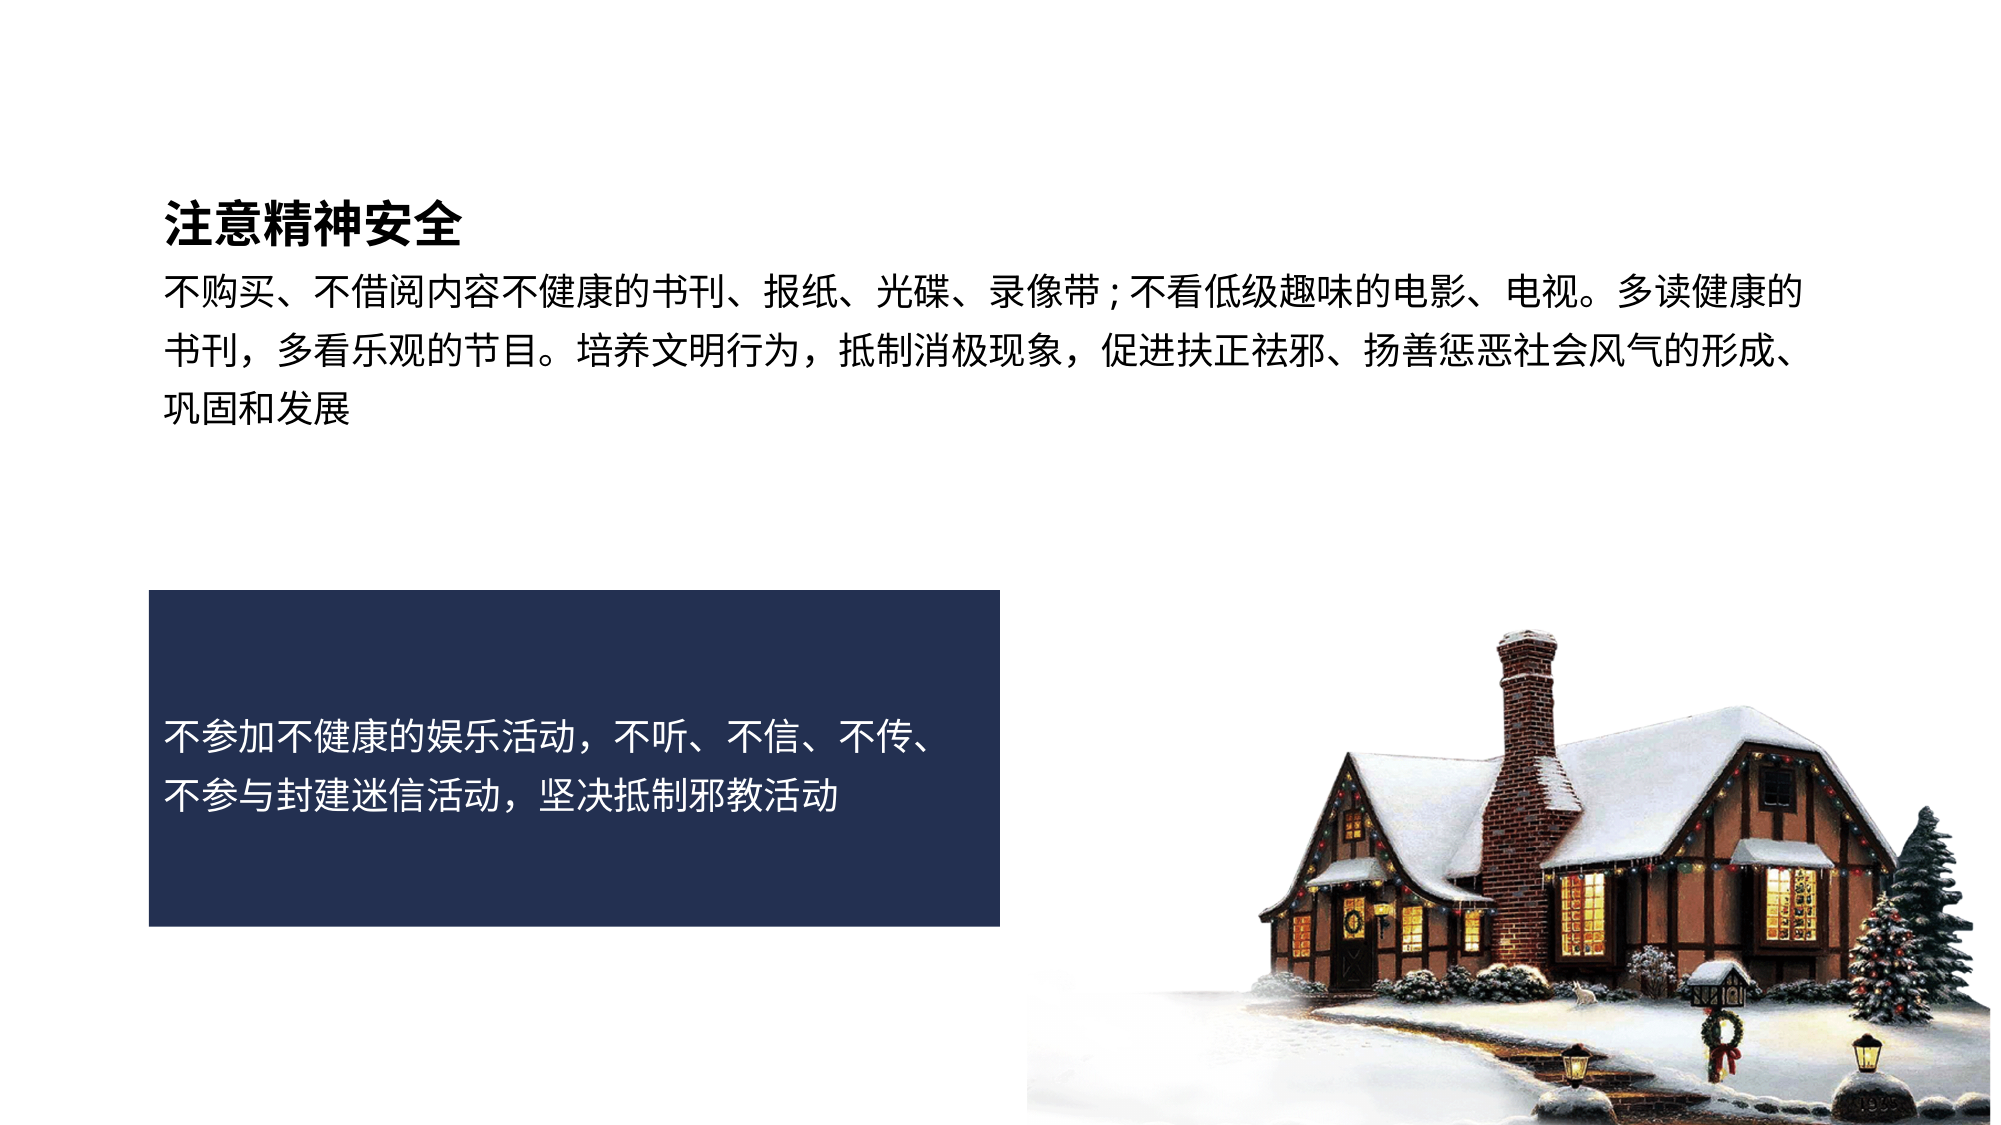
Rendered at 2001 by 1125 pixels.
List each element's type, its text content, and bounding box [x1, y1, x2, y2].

picture [1023, 544, 2000, 1125]
text_box 不参加不健康的娱乐活动，不听、不信、不传、不参与封建迷信活动，坚决抵制邪教活动 [148, 589, 1001, 928]
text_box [148, 184, 1852, 435]
